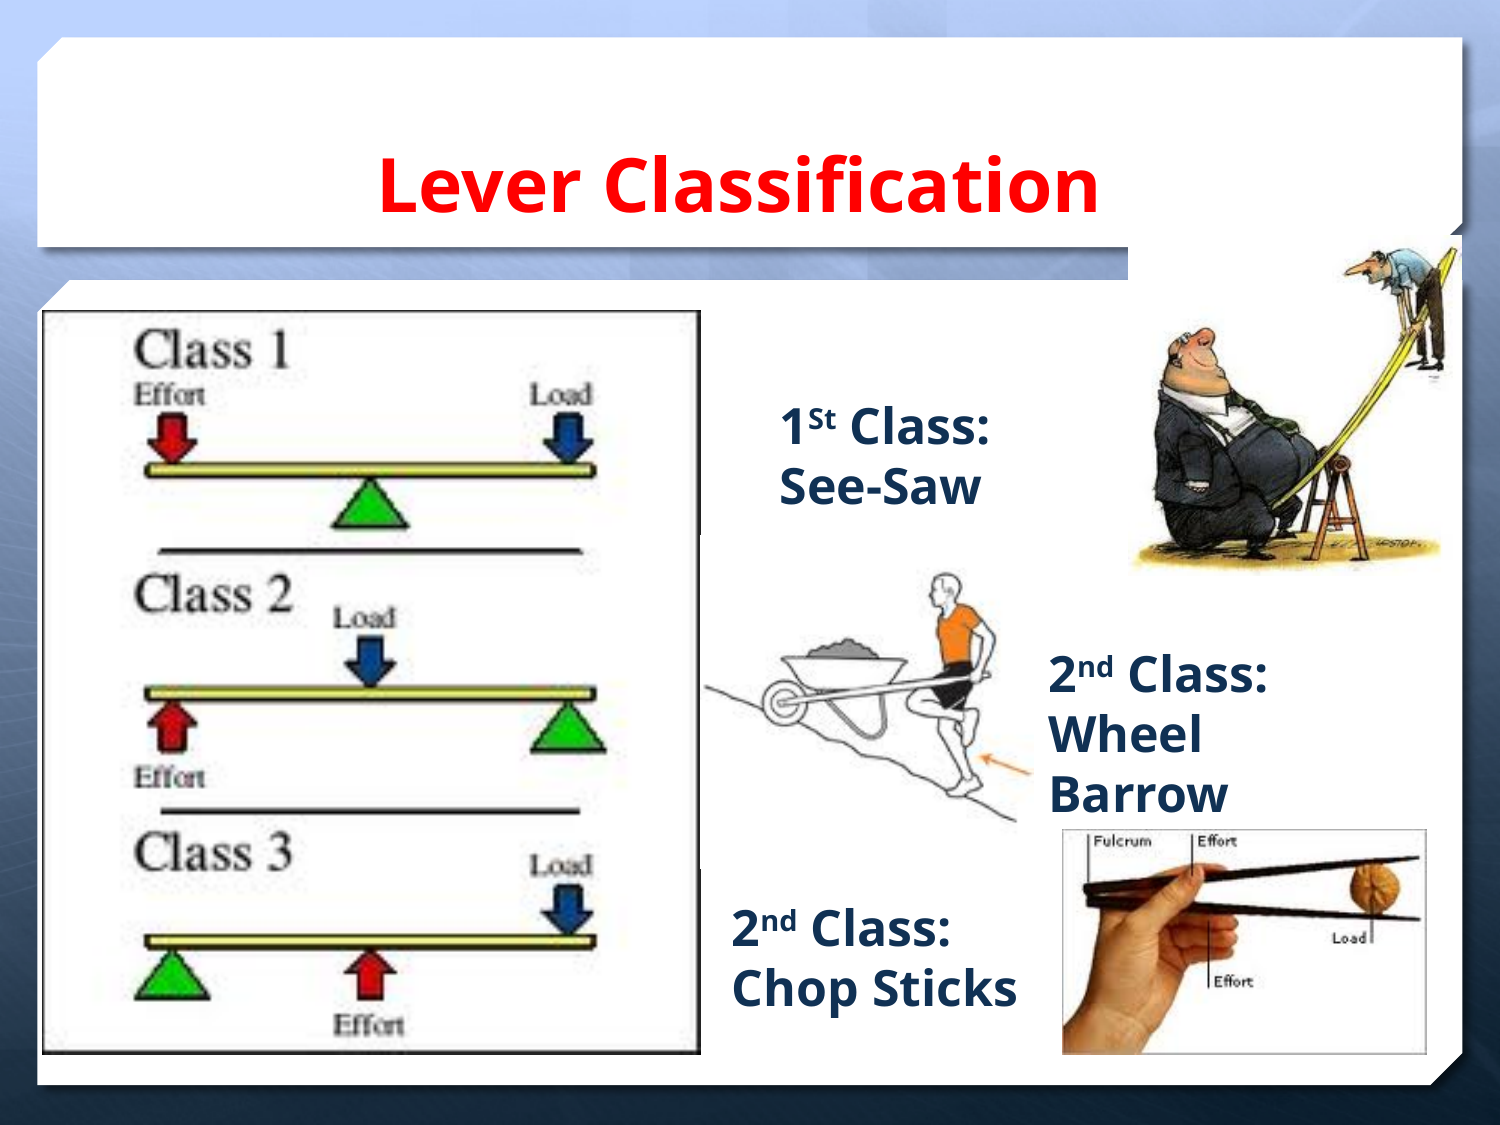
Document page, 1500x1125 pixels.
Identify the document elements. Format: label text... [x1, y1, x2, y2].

text_box 1St Class: See-Saw [764, 387, 1087, 523]
text_box 2nd Class: Wheel Barrow [1054, 635, 1398, 831]
picture [1128, 235, 1462, 577]
text_box 2nd Class: Chop Sticks [729, 889, 1062, 1024]
title Lever Classification [127, 48, 1372, 236]
picture [1062, 828, 1428, 1056]
picture [42, 310, 1035, 1056]
